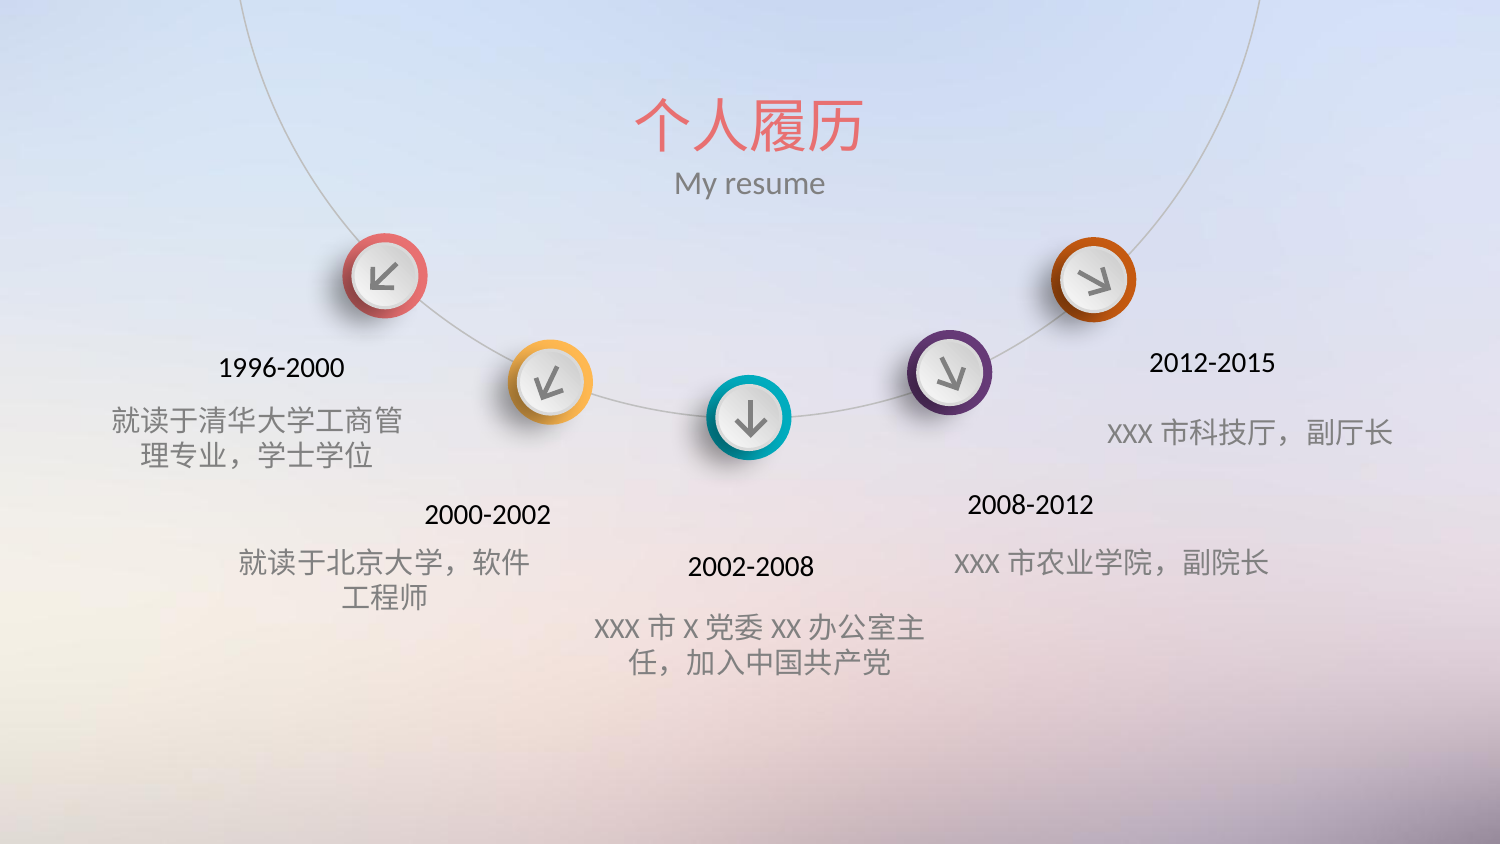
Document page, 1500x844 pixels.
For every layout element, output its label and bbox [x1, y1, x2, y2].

picture [0, 0, 1500, 844]
text_box [214, 487, 574, 623]
text_box [907, 329, 993, 416]
text_box [939, 477, 1377, 588]
text_box [95, 341, 420, 481]
text_box [1051, 237, 1137, 323]
text_box [342, 233, 428, 319]
text_box [617, 81, 883, 210]
text_box [507, 339, 593, 425]
text_box [1092, 335, 1459, 458]
text_box [706, 374, 792, 461]
text_box [570, 539, 950, 689]
text_box [239, 0, 1261, 418]
